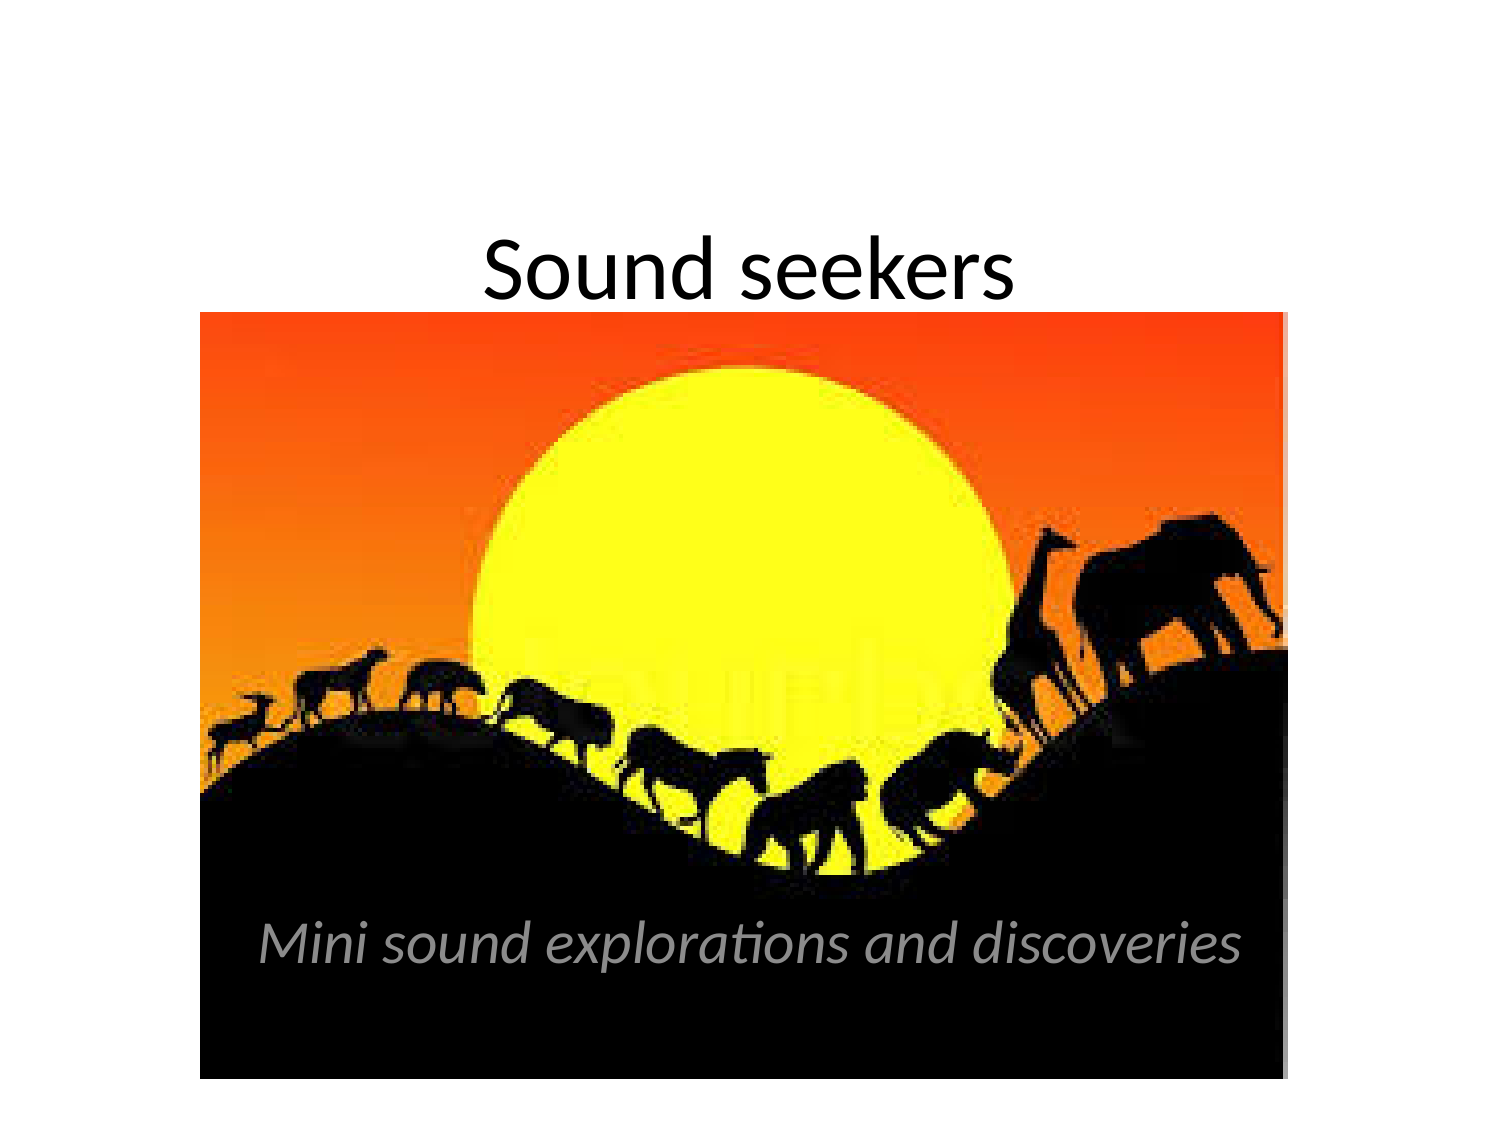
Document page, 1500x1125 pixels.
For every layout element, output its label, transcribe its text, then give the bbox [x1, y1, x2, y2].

title Sound seekers [112, 125, 1388, 400]
picture [199, 312, 1288, 1079]
